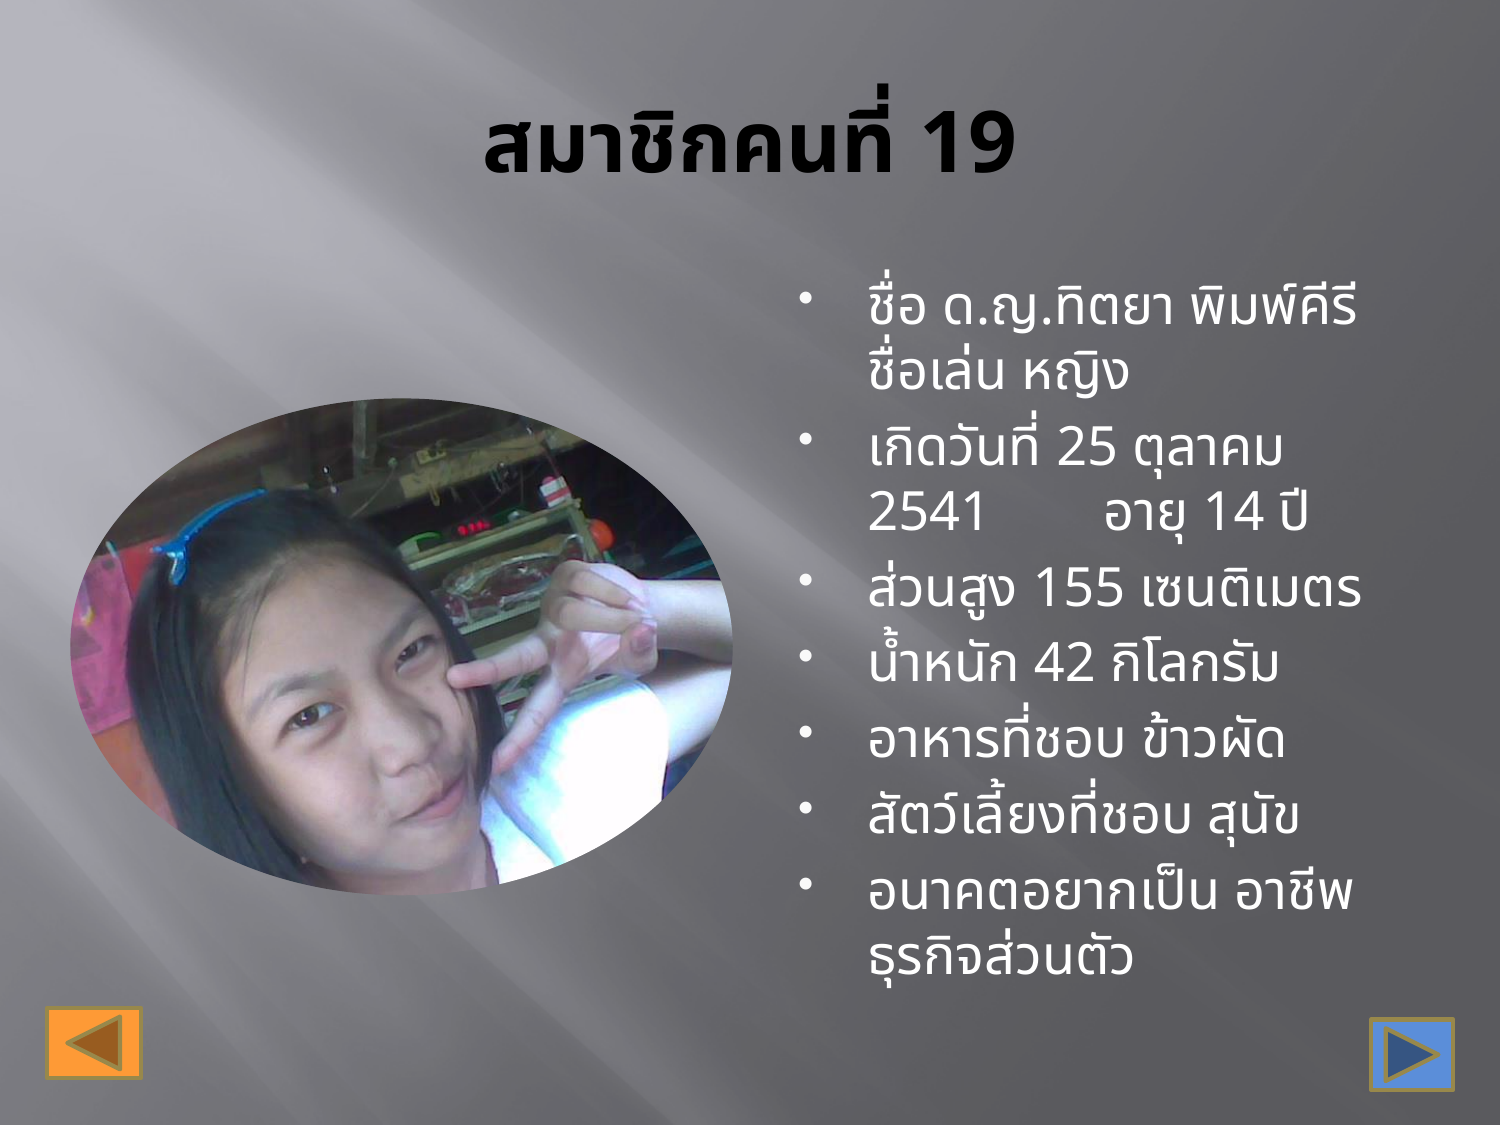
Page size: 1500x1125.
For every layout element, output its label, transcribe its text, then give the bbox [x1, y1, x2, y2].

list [70, 398, 733, 896]
list ชื่อ ด.ญ.ทิตยา พิมพ์คีรี ชื่อเล่น หญิง เกิดวันที่ 25 ตุลาคม 2541 อายุ 14 ปี ส่วนสูง 155 เซนติเมตร น้ำหนัก 42 กิโลกรัม อาหารที่ชอบ ข้าวผัด สัตว์เลี้ยงที่ชอบ สุนัข อนาคตอยากเป็น อาชีพธุรกิจส่วนตัว [762, 262, 1425, 1005]
text_box [1369, 1017, 1455, 1092]
text_box [45, 1006, 143, 1080]
title สมาชิกคนที่ 19 [75, 45, 1425, 233]
